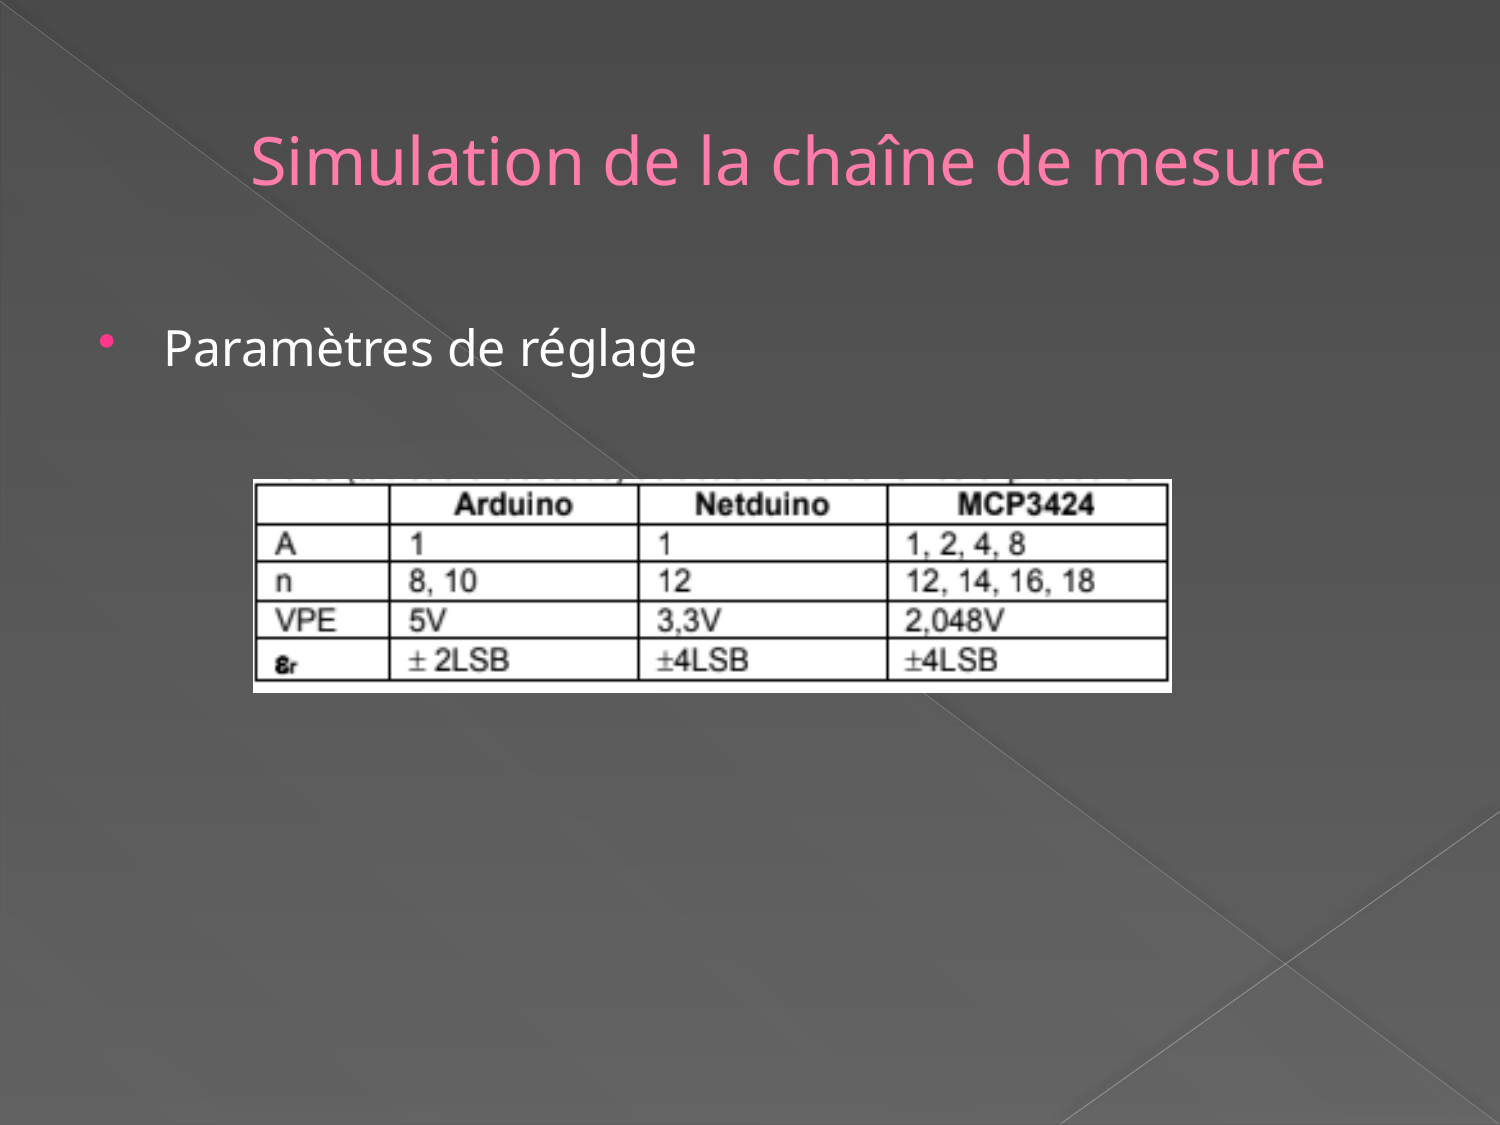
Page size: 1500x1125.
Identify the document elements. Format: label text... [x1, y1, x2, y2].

title Simulation de la chaîne de mesure [75, 43, 1425, 274]
picture [253, 479, 1172, 693]
list Paramètres de réglage [75, 308, 1425, 445]
